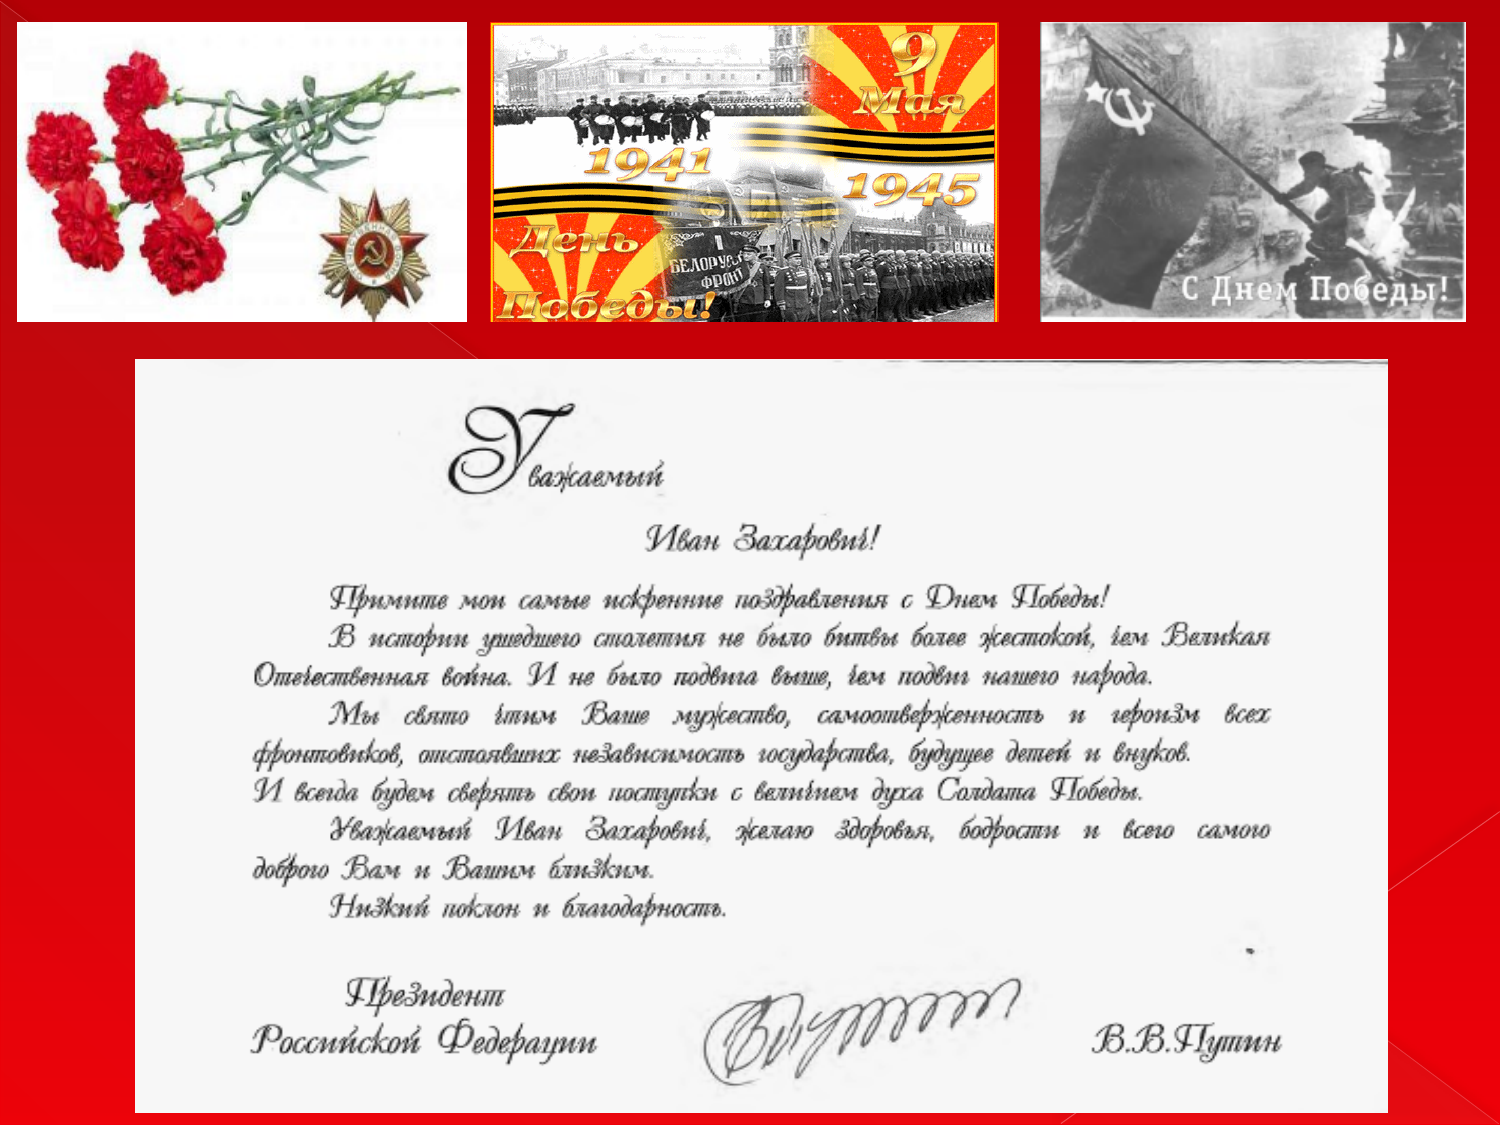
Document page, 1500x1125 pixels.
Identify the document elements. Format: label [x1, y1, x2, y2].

picture [17, 22, 467, 323]
picture [489, 22, 999, 323]
picture [135, 359, 1389, 1114]
picture [1040, 22, 1466, 323]
